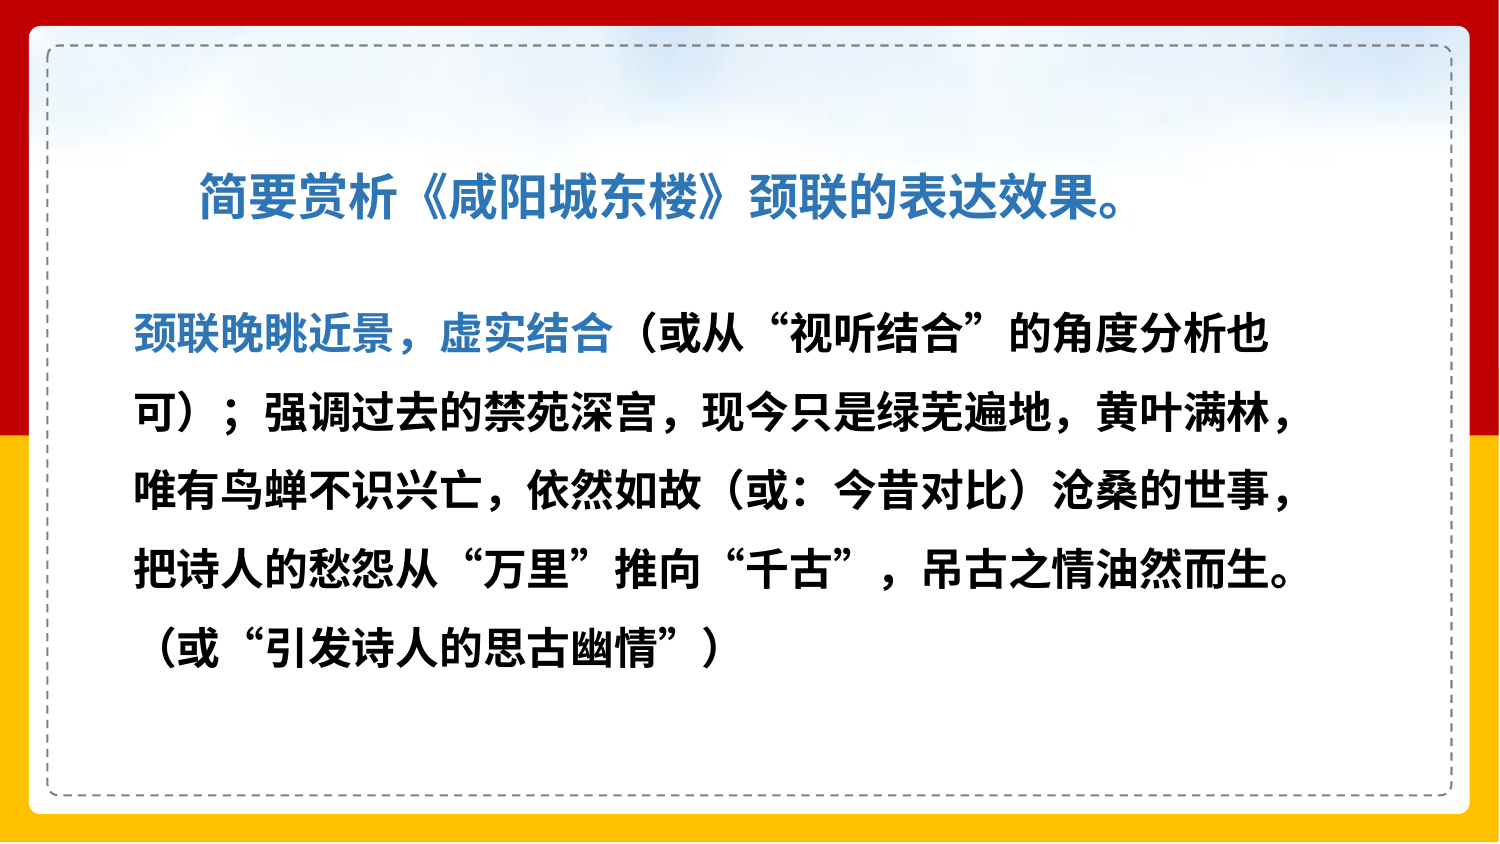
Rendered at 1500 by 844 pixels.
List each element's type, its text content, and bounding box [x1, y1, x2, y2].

picture [28, 25, 1470, 814]
list 颈联晚眺近景，虚实结合（或从“视听结合”的角度分析也可）；强调过去的禁苑深宫，现今只是绿芜遍地，黄叶满林，唯有鸟蝉不识兴亡，依然如故（或：今昔对比）沧桑的世事，把诗人的愁怨从“万里”推向“千古”，吊古之情油然而生。（或“引发诗人的思古幽情”） [121, 273, 1369, 659]
title 简要赏析《咸阳城东楼》颈联的表达效果。 [187, 131, 1313, 273]
